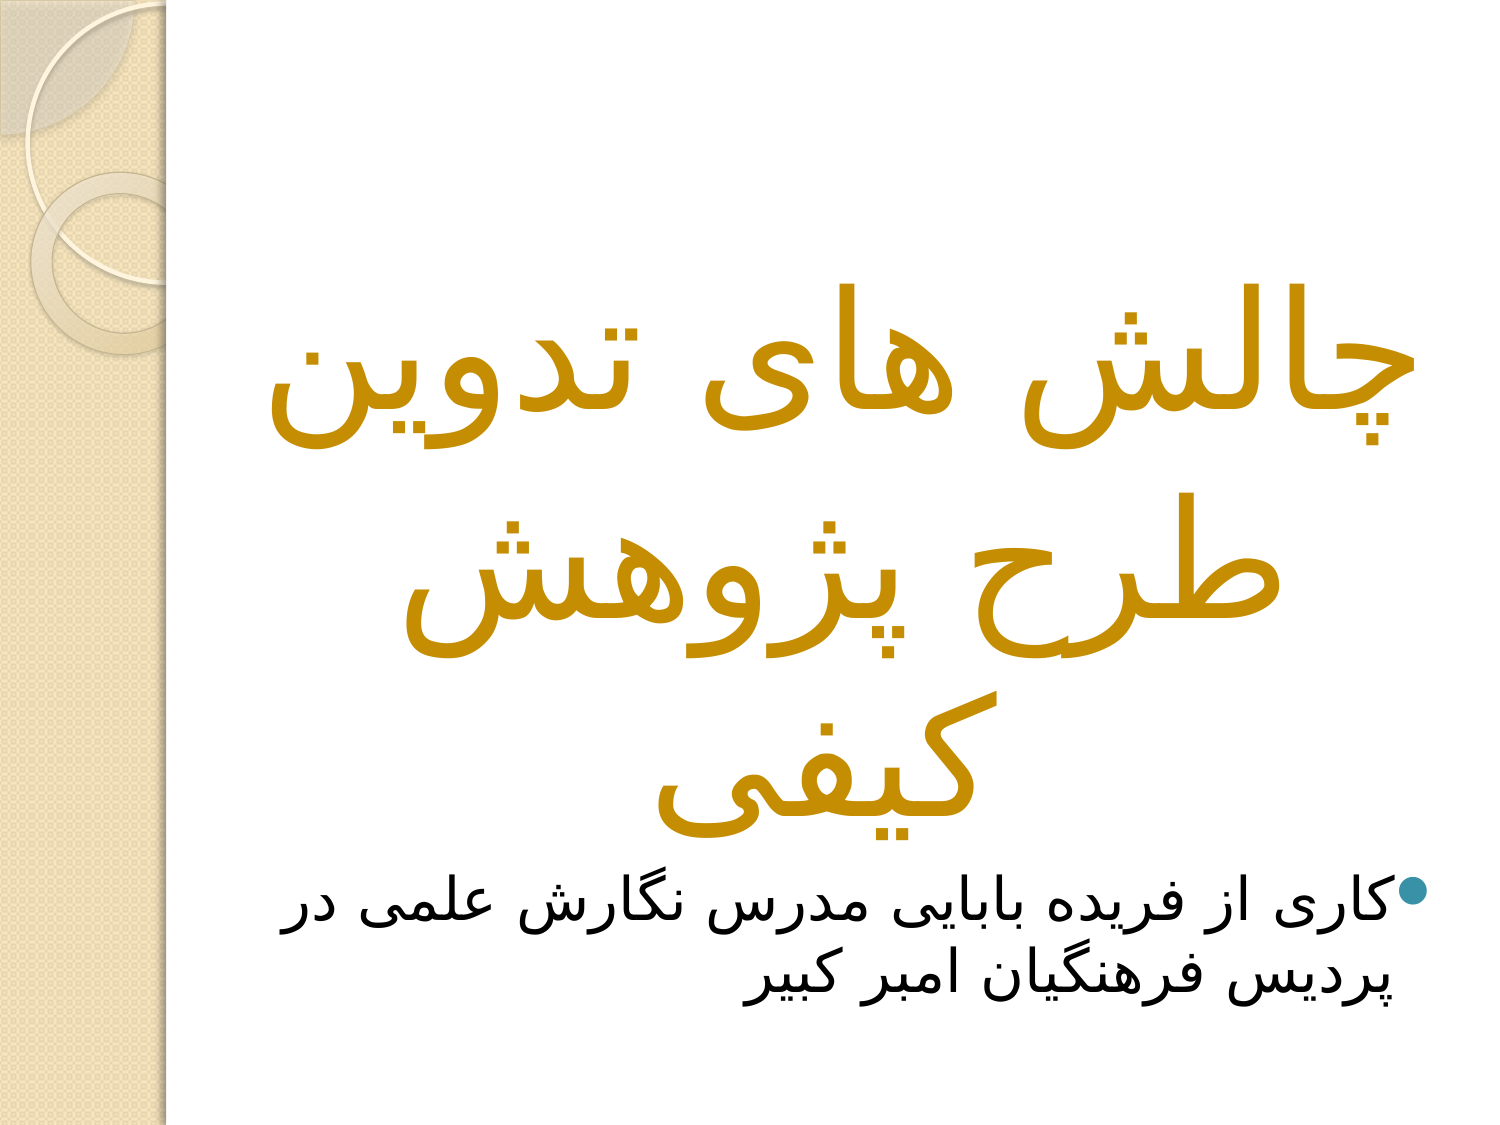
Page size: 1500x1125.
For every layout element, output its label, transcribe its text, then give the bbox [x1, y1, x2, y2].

list چالش های تدوین طرح پژوهش کیفی کاری از فریده بابایی مدرس نگارش علمی در پردیس فرهنگیان امبر کبیر [235, 237, 1466, 1025]
